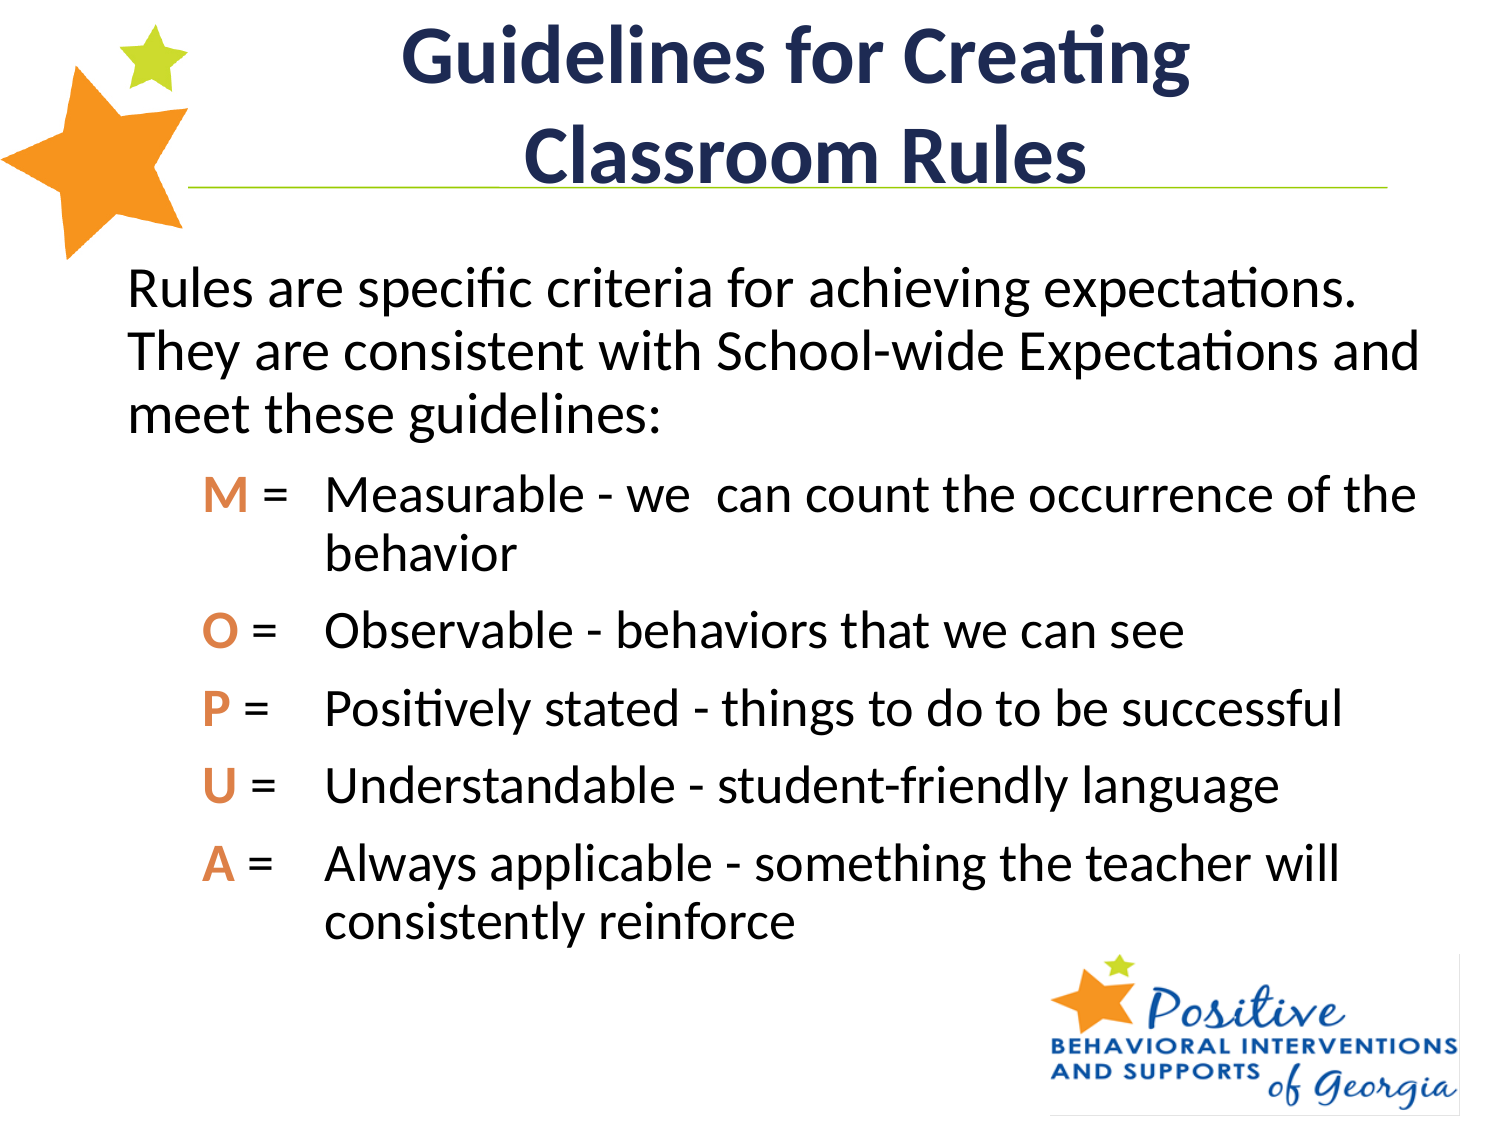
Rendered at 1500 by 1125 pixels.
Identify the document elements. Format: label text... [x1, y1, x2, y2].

list Rules are specific criteria for achieving expectations. They are consistent with School-wide Expectations and meet these guidelines: M = Measurable - we can count the occurrence of the behavior O = Observable - behaviors that we can see P = Positively stated - things to do to be successful U = Understandable - student-friendly language A = Always applicable - something the teacher will consistently reinforce [112, 249, 1467, 1070]
picture [0, 24, 188, 260]
title Guidelines for Creating Classroom Rules [200, 24, 1413, 175]
picture [1050, 1070, 1461, 1117]
